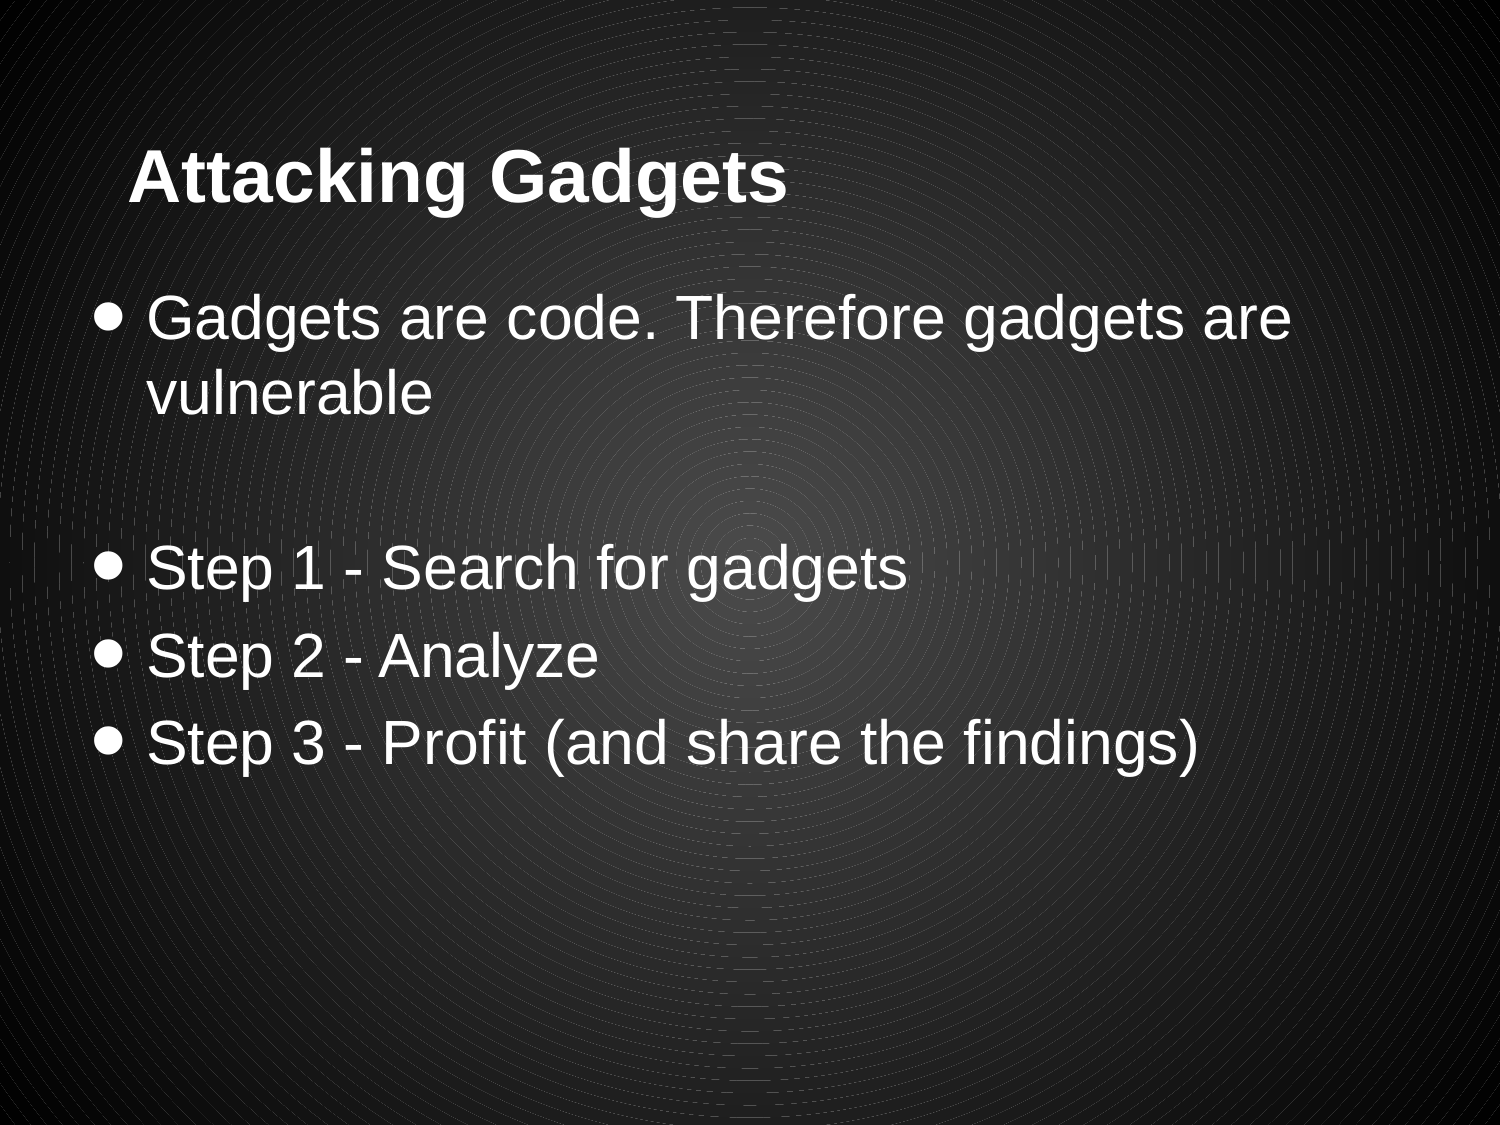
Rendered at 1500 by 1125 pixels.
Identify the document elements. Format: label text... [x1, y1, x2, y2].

list Gadgets are code. Therefore gadgets are vulnerable Step 1 - Search for gadgets Step 2 - Analyze Step 3 - Profit (and share the findings) [75, 262, 1425, 1078]
title Attacking Gadgets [75, 45, 1425, 233]
